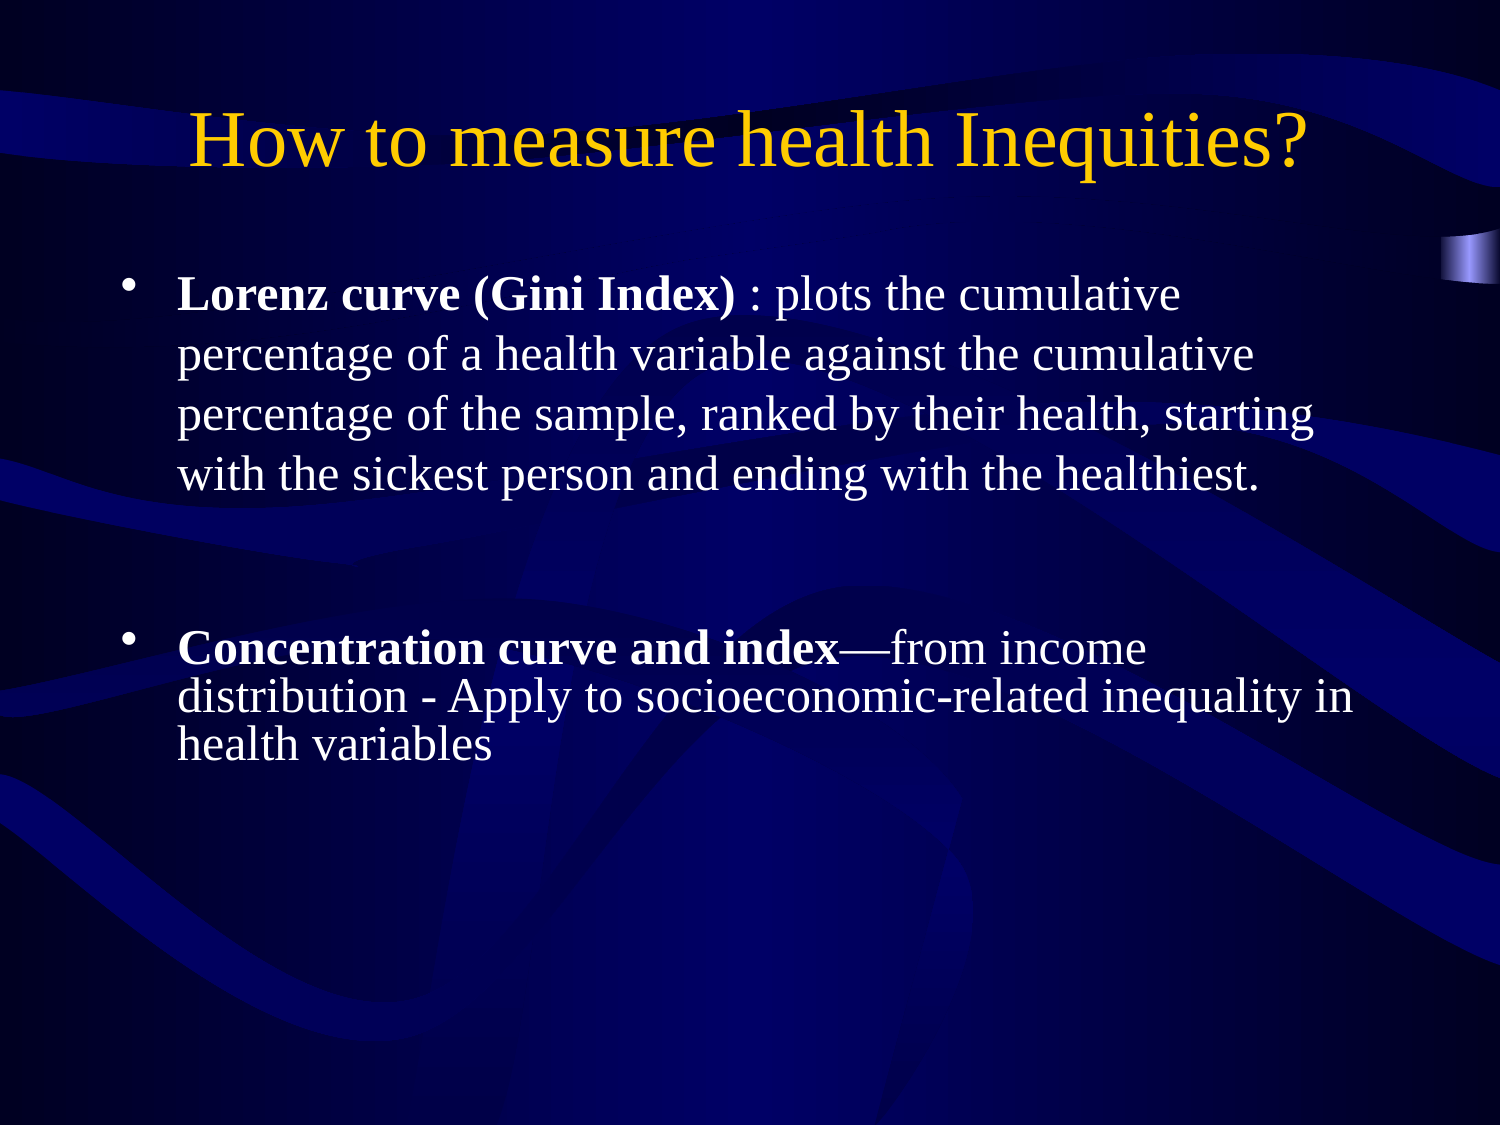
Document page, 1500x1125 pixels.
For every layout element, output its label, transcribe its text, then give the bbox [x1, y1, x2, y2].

title How to measure health Inequities? [112, 39, 1388, 228]
list Lorenz curve (Gini Index) : plots the cumulative percentage of a health variable against the cumulative percentage of the sample, ranked by their health, starting with the sickest person and ending with the healthiest. Concentration curve and index—from income distribution - Apply to socioeconomic-related inequality in health variables [105, 252, 1381, 999]
